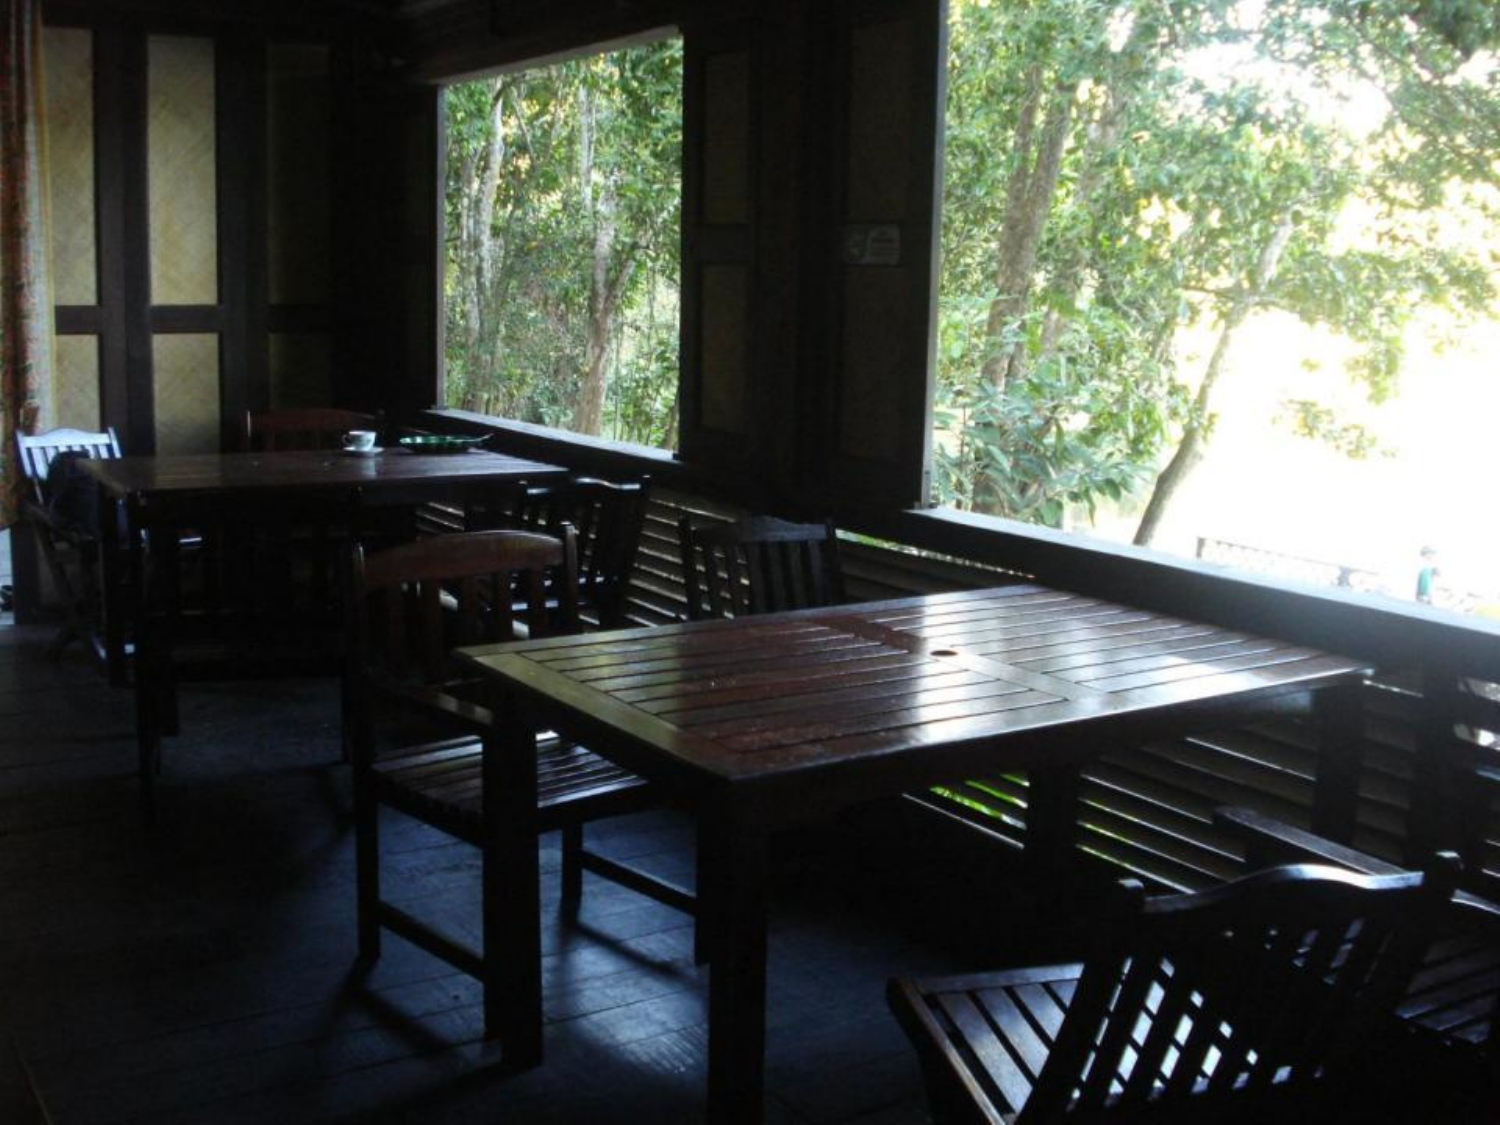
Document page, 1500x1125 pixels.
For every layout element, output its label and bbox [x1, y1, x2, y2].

list [0, 0, 1500, 1125]
